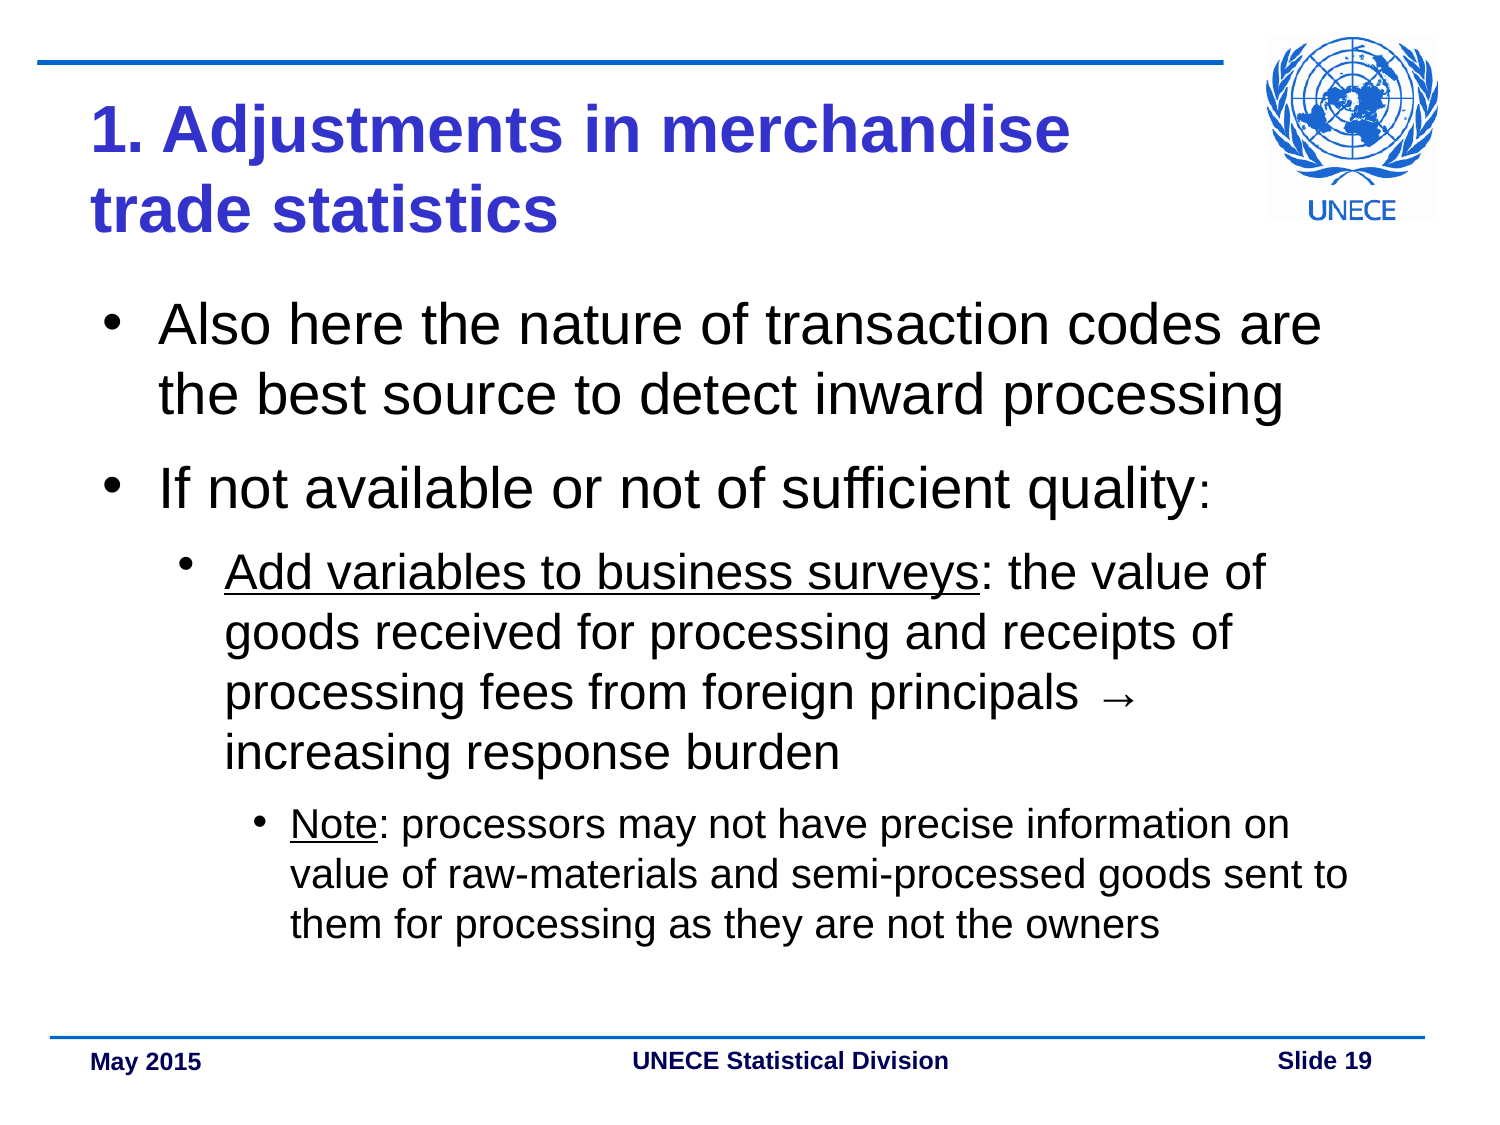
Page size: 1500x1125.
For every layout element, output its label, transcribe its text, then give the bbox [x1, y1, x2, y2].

list Also here the nature of transaction codes are the best source to detect inward processing If not available or not of sufficient quality: Add variables to business surveys: the value of goods received for processing and receipts of processing fees from foreign principals → increasing response burden Note: processors may not have precise information on value of raw-materials and semi-processed goods sent to them for processing as they are not the owners [87, 278, 1388, 1012]
title 1. Adjustments in merchandise trade statistics [75, 87, 1238, 244]
picture [1266, 37, 1438, 221]
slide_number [74, 1037, 388, 1113]
